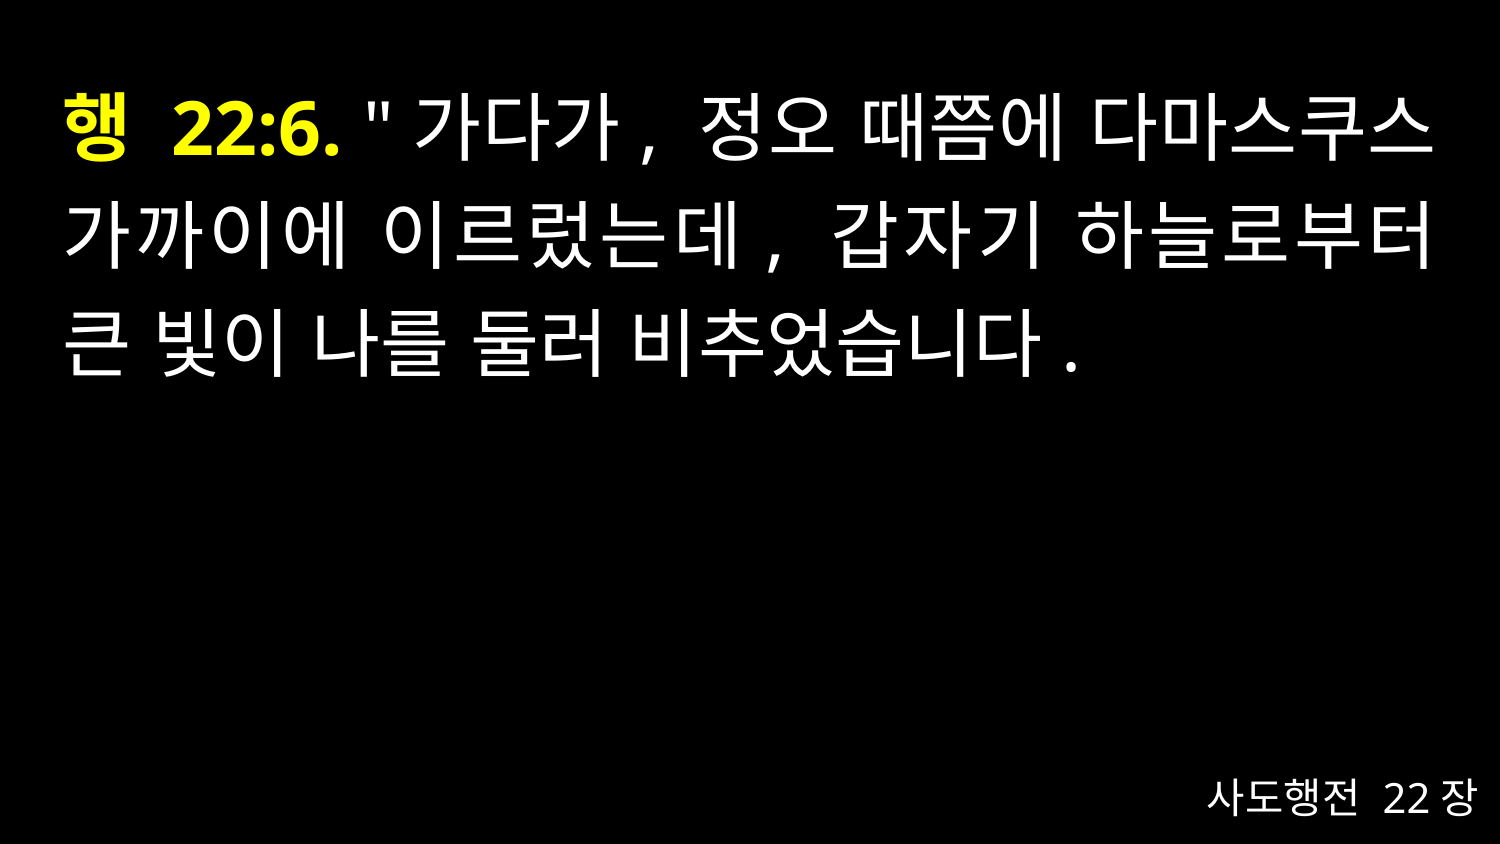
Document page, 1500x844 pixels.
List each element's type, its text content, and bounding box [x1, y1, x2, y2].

subtitle 사도행전 22장 [916, 770, 1500, 844]
title 행 22:6. "가다가, 정오 때쯤에 다마스쿠스 가까이에 이르렀는데, 갑자기 하늘로부터 큰 빛이 나를 둘러 비추었습니다. [0, 0, 1500, 844]
